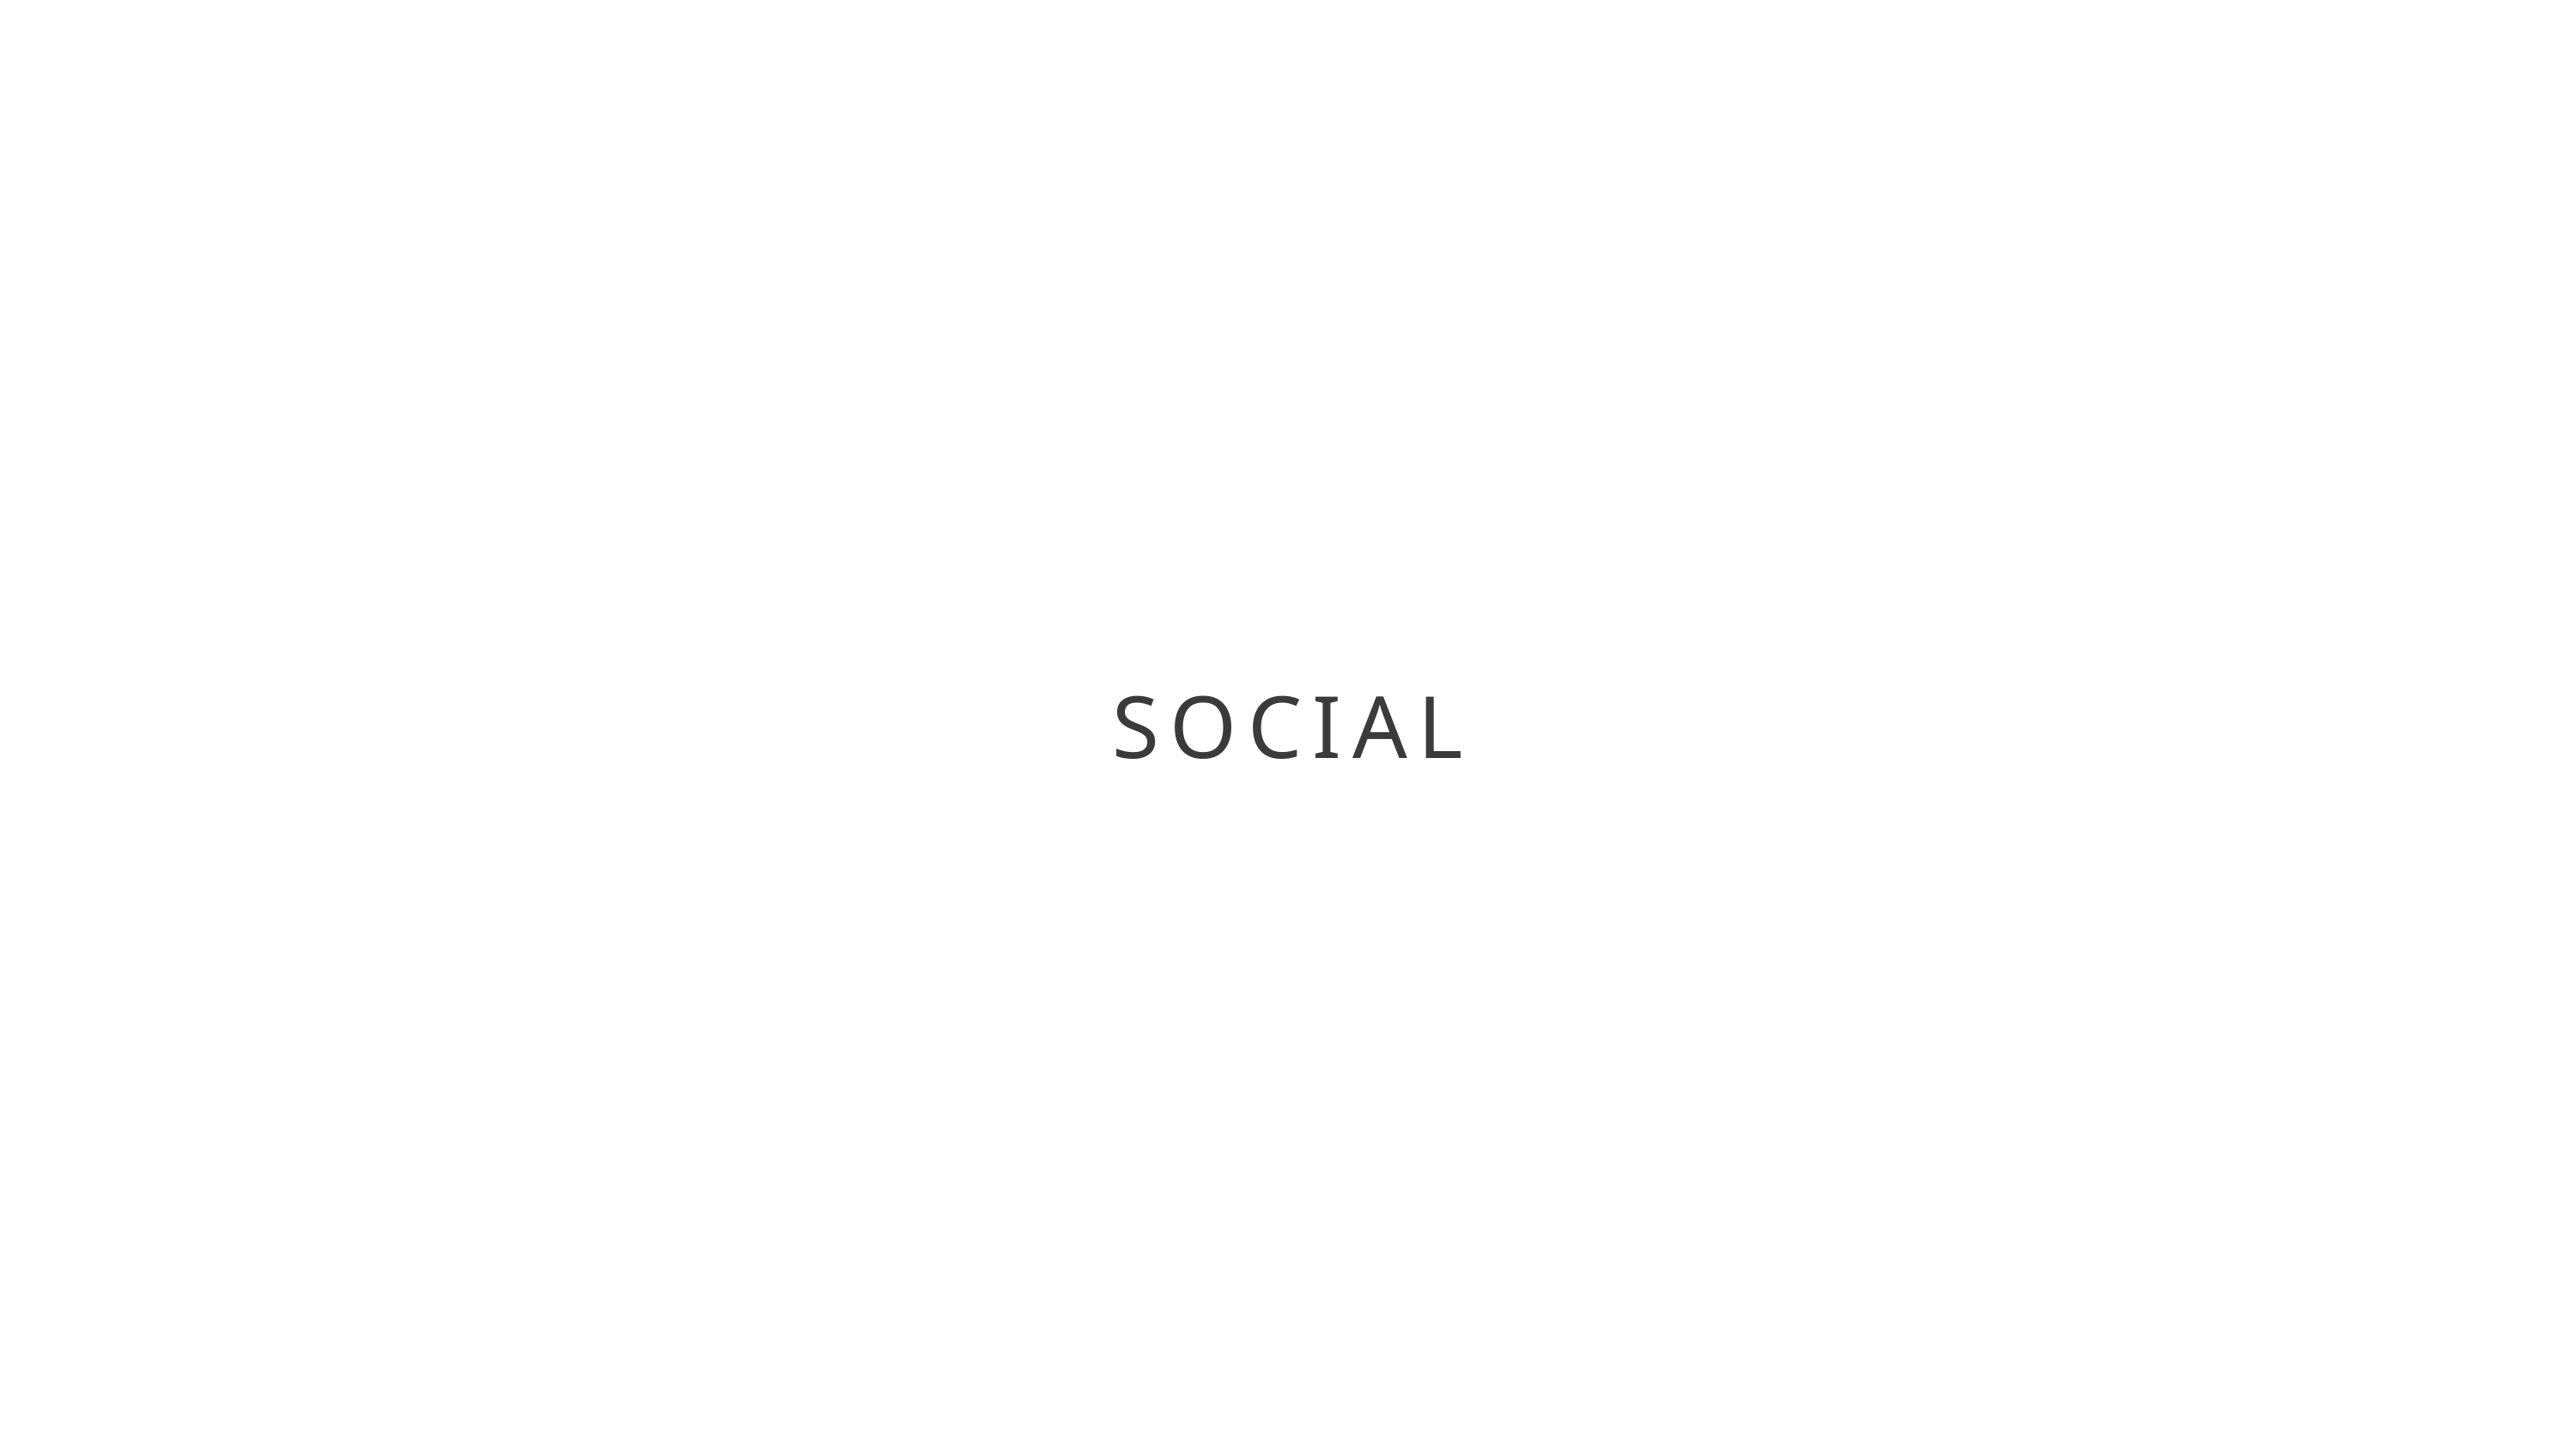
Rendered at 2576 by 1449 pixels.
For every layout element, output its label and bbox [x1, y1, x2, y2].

title [129, 647, 2447, 801]
